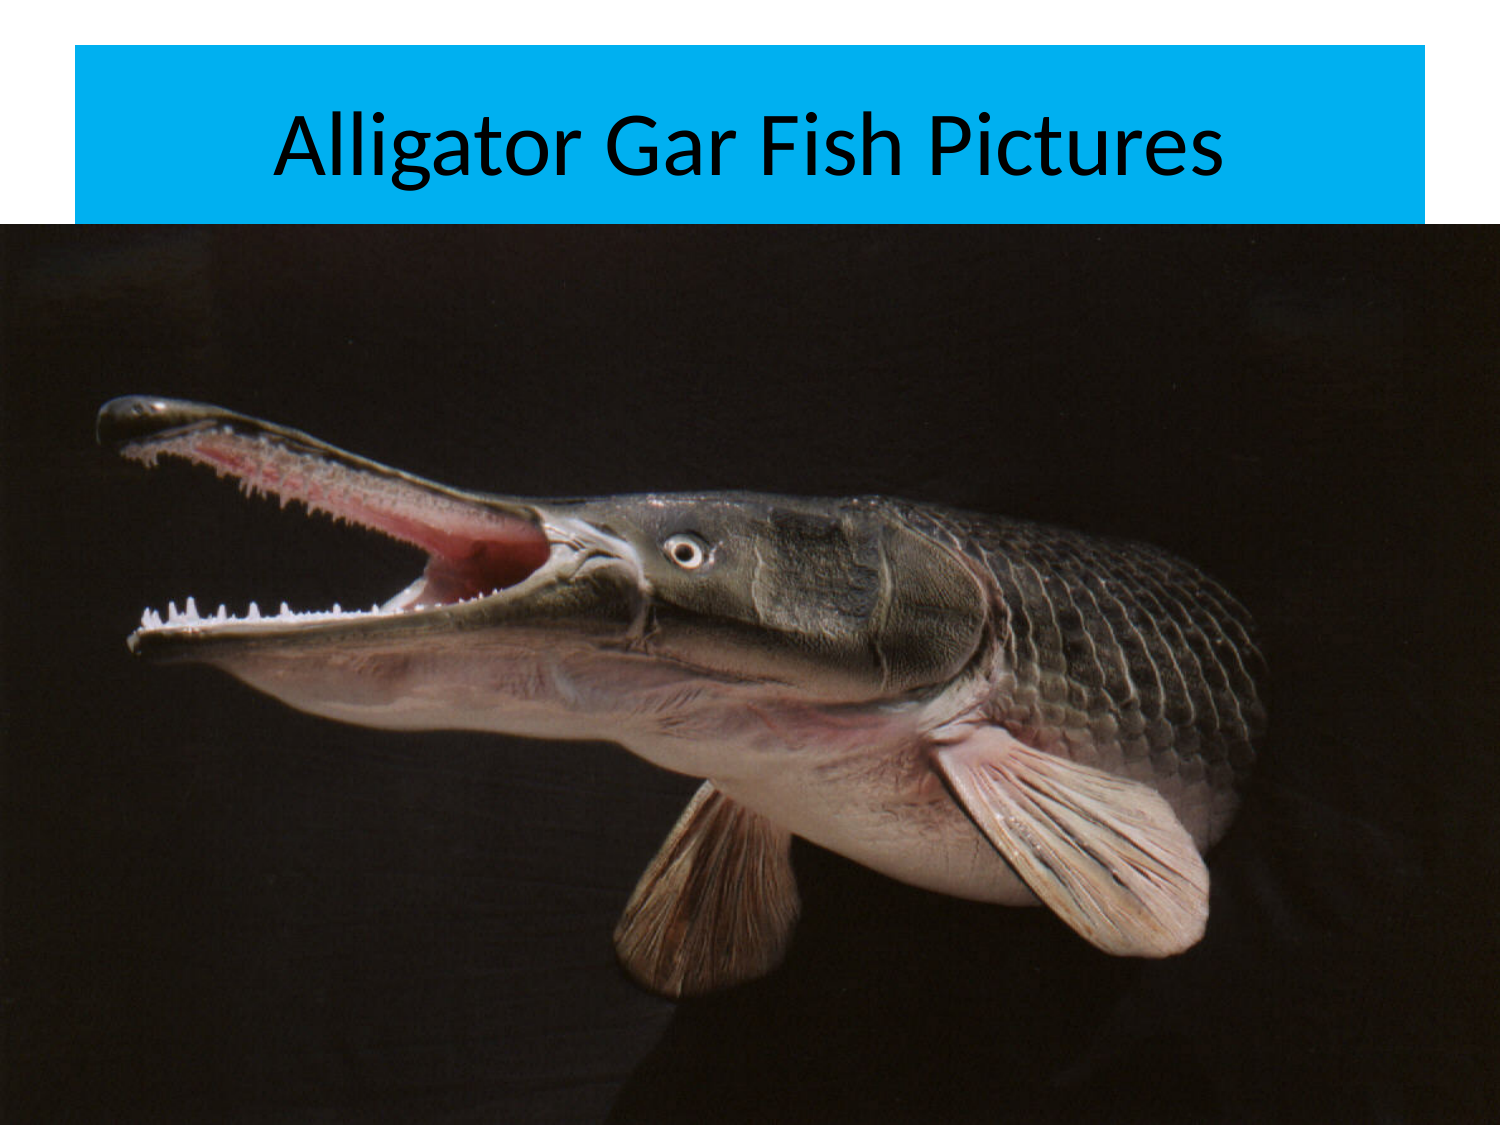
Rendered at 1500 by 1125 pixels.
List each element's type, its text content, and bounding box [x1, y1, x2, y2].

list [0, 224, 1500, 1125]
title Alligator Gar Fish Pictures [75, 45, 1425, 223]
